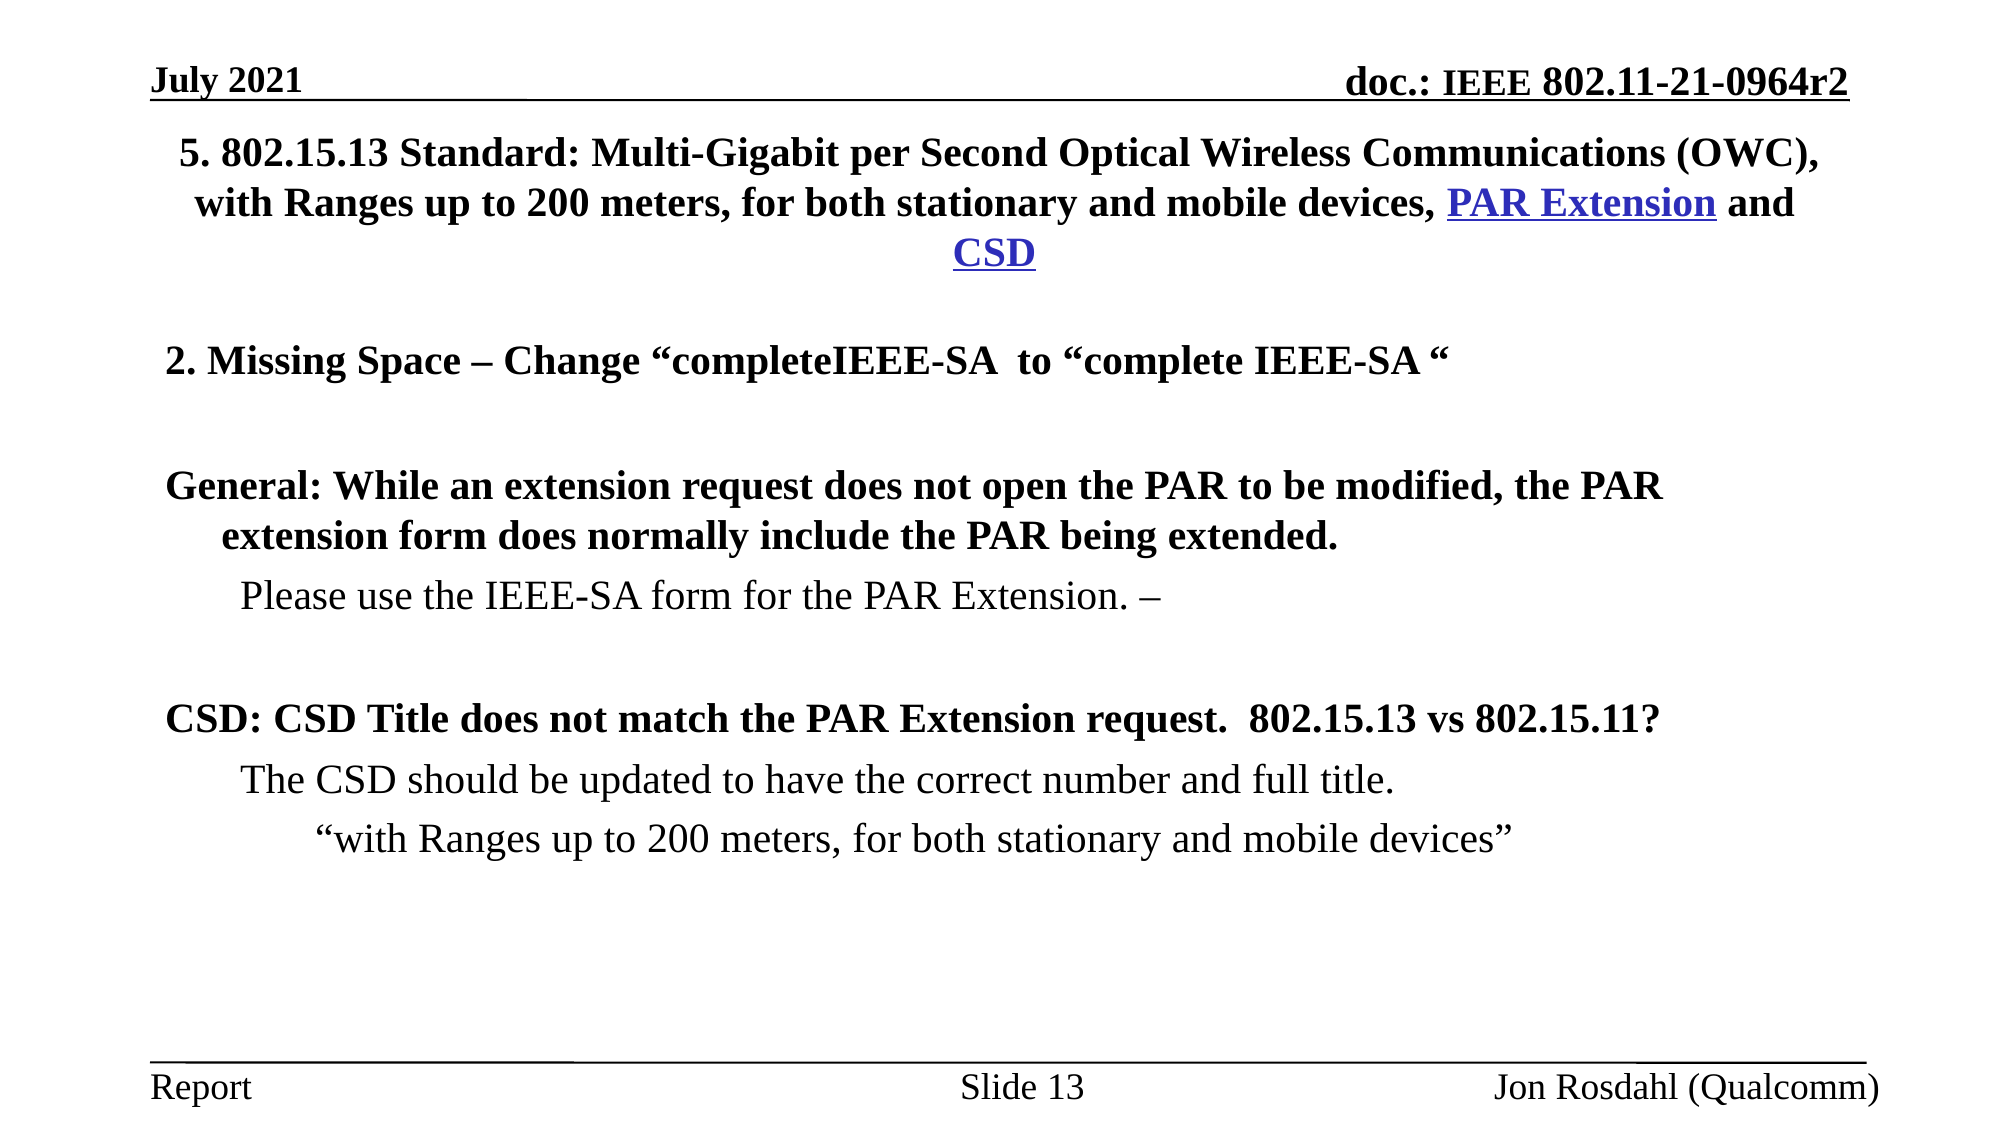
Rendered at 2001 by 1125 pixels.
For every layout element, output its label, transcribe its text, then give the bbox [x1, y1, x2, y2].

list 2. Missing Space – Change “completeIEEE-SA to “complete IEEE-SA “ General: While an extension request does not open the PAR to be modified, the PAR extension form does normally include the PAR being extended. Please use the IEEE-SA form for the PAR Extension. – CSD: CSD Title does not match the PAR Extension request. 802.15.13 vs 802.15.11? The CSD should be updated to have the correct number and full title. “with Ranges up to 200 meters, for both stationary and mobile devices” [149, 324, 1850, 1000]
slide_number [149, 49, 431, 100]
title 5. 802.15.13 Standard: Multi-Gigabit per Second Optical Wireless Communications (OWC), with Ranges up to 200 meters, for both stationary and mobile devices, PAR Extension and CSD [149, 112, 1850, 288]
footer Jon Rosdahl (Qualcomm) [1436, 1061, 1881, 1108]
slide_number Slide 13 [950, 1061, 1095, 1125]
